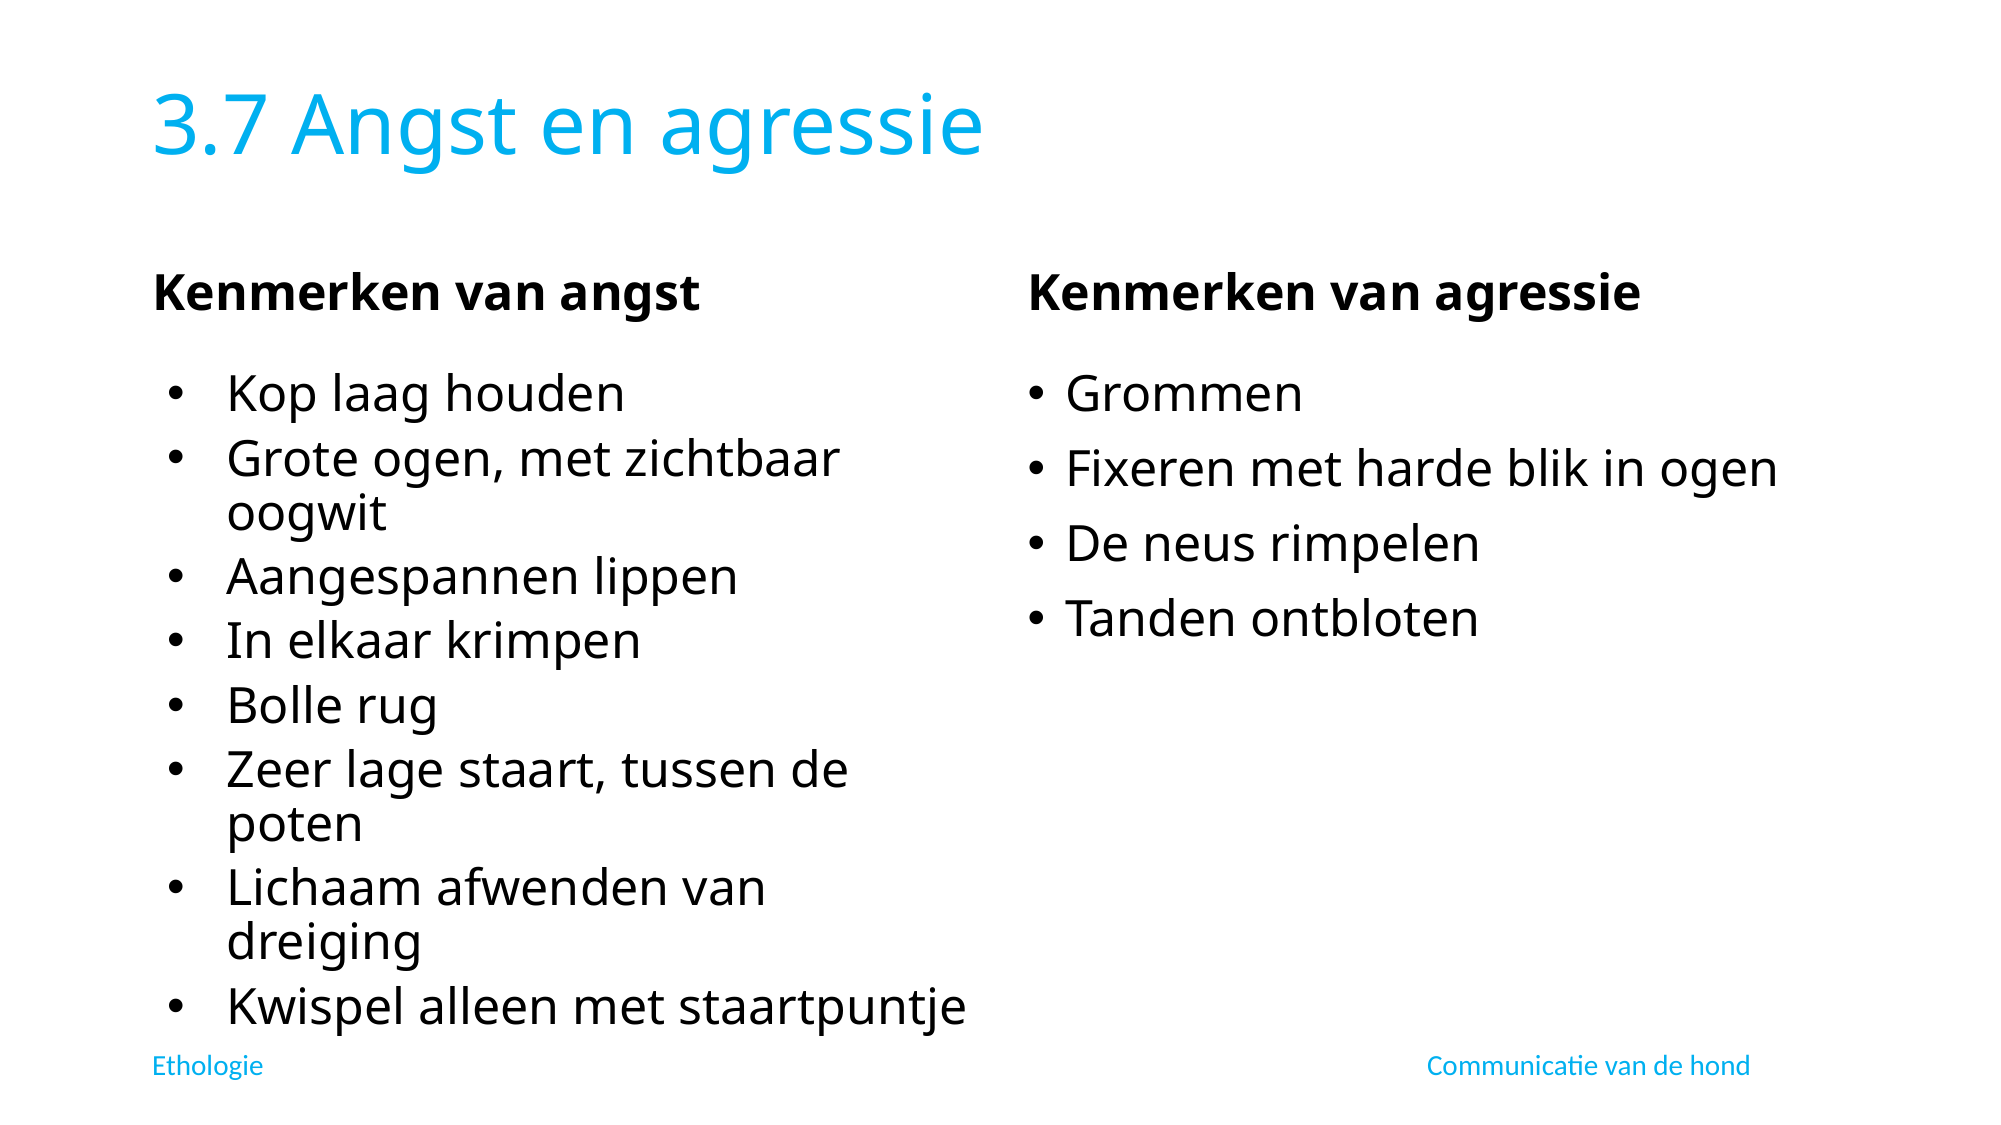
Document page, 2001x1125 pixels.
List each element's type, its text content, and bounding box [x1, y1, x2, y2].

list Kop laag houden Grote ogen, met zichtbaar oogwit Aangespannen lippen In elkaar krimpen Bolle rug Zeer lage staart, tussen de poten Lichaam afwenden van dreiging Kwispel alleen met staartpuntje [137, 360, 984, 966]
list Kenmerken van agressie [1012, 225, 1863, 329]
list Kenmerken van angst [137, 225, 984, 329]
title 3.7 Angst en agressie [137, 59, 1863, 196]
text_box Communicatie van de hond [1412, 1042, 1863, 1103]
list Grommen Fixeren met harde blik in ogen De neus rimpelen Tanden ontbloten [1012, 360, 1863, 966]
text_box Ethologie [137, 1042, 588, 1103]
